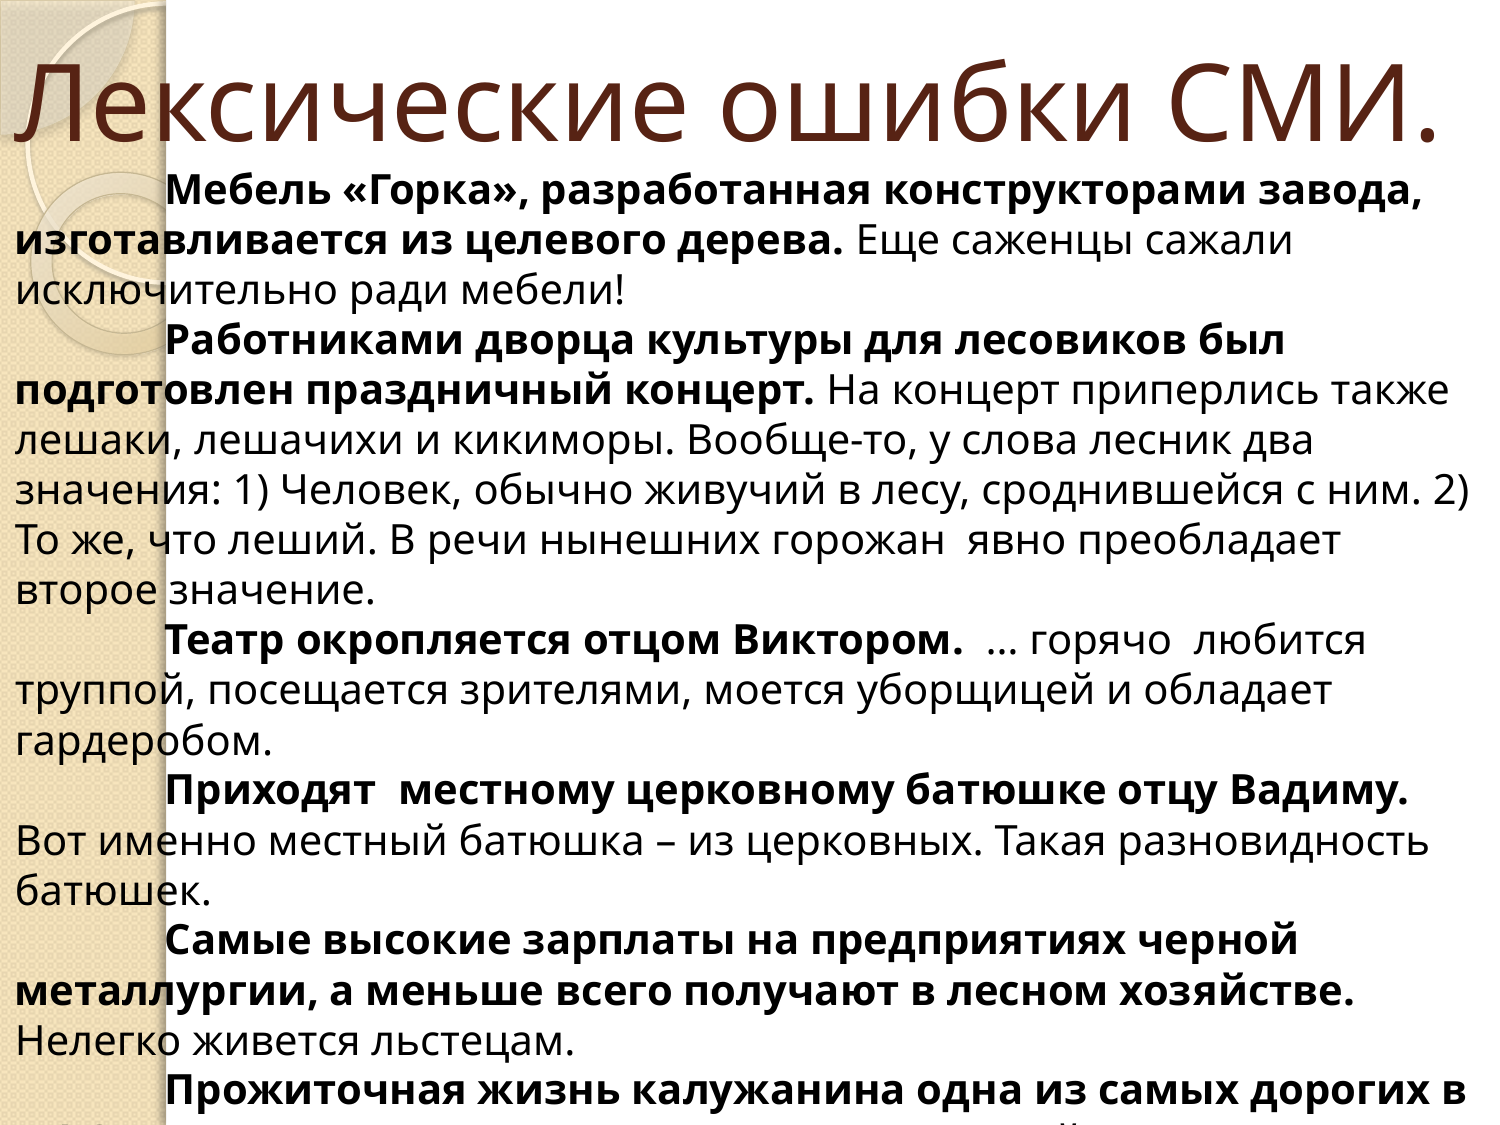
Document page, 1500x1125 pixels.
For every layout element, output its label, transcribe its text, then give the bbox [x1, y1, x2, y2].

text_box Мебель «Горка», разработанная конструкторами завода, изготавливается из целевого дерева. Еще саженцы сажали исключительно ради мебели! Работниками дворца культуры для лесовиков был подготовлен праздничный концерт. На концерт приперлись также лешаки, лешачихи и кикиморы. Вообще-то, у слова лесник два значения: 1) Человек, обычно живучий в лесу, сроднившейся с ним. 2) То же, что леший. В речи нынешних горожан явно преобладает второе значение. Театр окропляется отцом Виктором. … горячо любится труппой, посещается зрителями, моется уборщицей и обладает гардеробом. Приходят местному церковному батюшке отцу Вадиму. Вот именно местный батюшка – из церковных. Такая разновидность батюшек. Самые высокие зарплаты на предприятиях черной металлургии, а меньше всего получают в лесном хозяйстве. Нелегко живется льстецам. Прожиточная жизнь калужанина одна из самых дорогих в ЦФО. Рано или поздно она приводит к мертвецкой смерти. Сибиряки покажут жителям Новороссийска «Он, она, окна и покойник». 2 июля в Новороссийске начнутся гастроли Нижнетагильского драматического театра имени ….. [0, 155, 1500, 1125]
title Лексические ошибки СМИ. [0, 0, 1500, 155]
